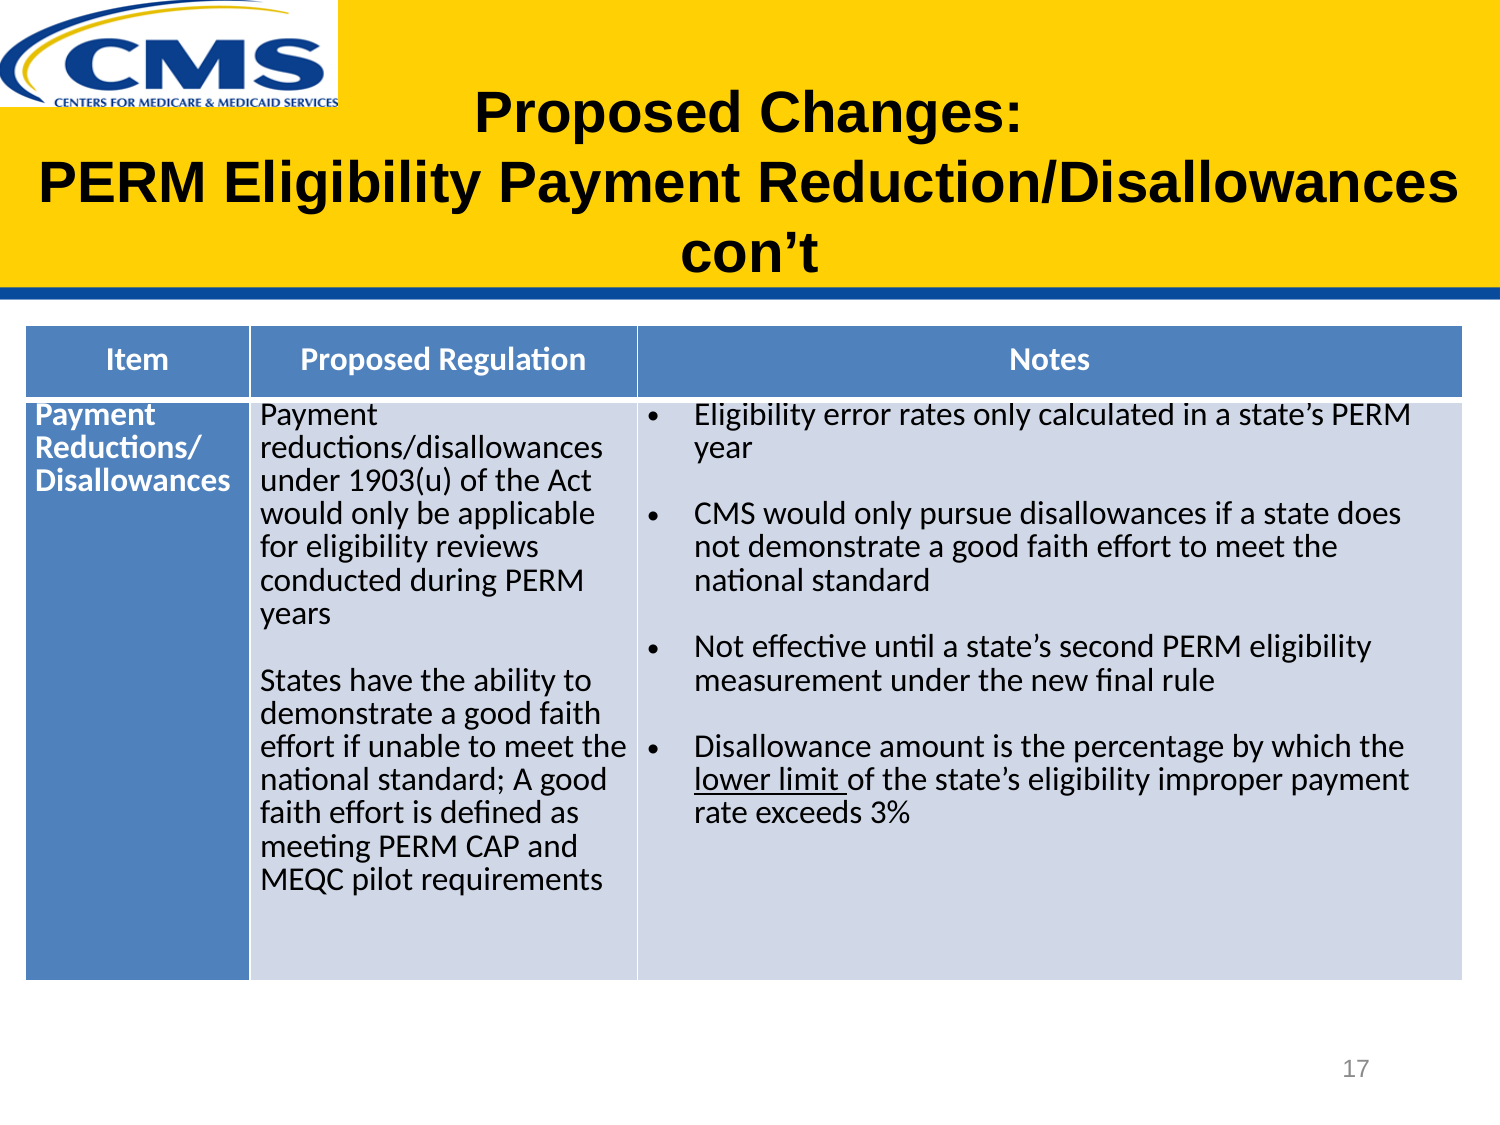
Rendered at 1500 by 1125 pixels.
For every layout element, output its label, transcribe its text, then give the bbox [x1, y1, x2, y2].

table_cell Payment Reductions/ Disallowances [26, 403, 249, 980]
picture [0, 0, 338, 108]
table_cell Eligibility error rates only calculated in a state’s PERM year CMS would only pursue disallowances if a state does not demonstrate a good faith effort to meet the national standard Not effective until a state’s second PERM eligibility measurement under the new final rule Disallowance amount is the percentage by which the lower limit of the state’s eligibility improper payment rate exceeds 3% [638, 403, 1462, 980]
table_header Notes [638, 326, 1462, 397]
title Proposed Changes: PERM Eligibility Payment Reduction/Disallowances con’t [0, 0, 1500, 288]
table_header Item [26, 326, 249, 397]
table_cell Payment reductions/disallowances under 1903(u) of the Act would only be applicable for eligibility reviews conducted during PERM years States have the ability to demonstrate a good faith effort if unable to meet the national standard; A good faith effort is defined as meeting PERM CAP and MEQC pilot requirements [251, 403, 637, 980]
table_header Proposed Regulation [251, 326, 637, 397]
slide_number 17 [1275, 1037, 1438, 1098]
